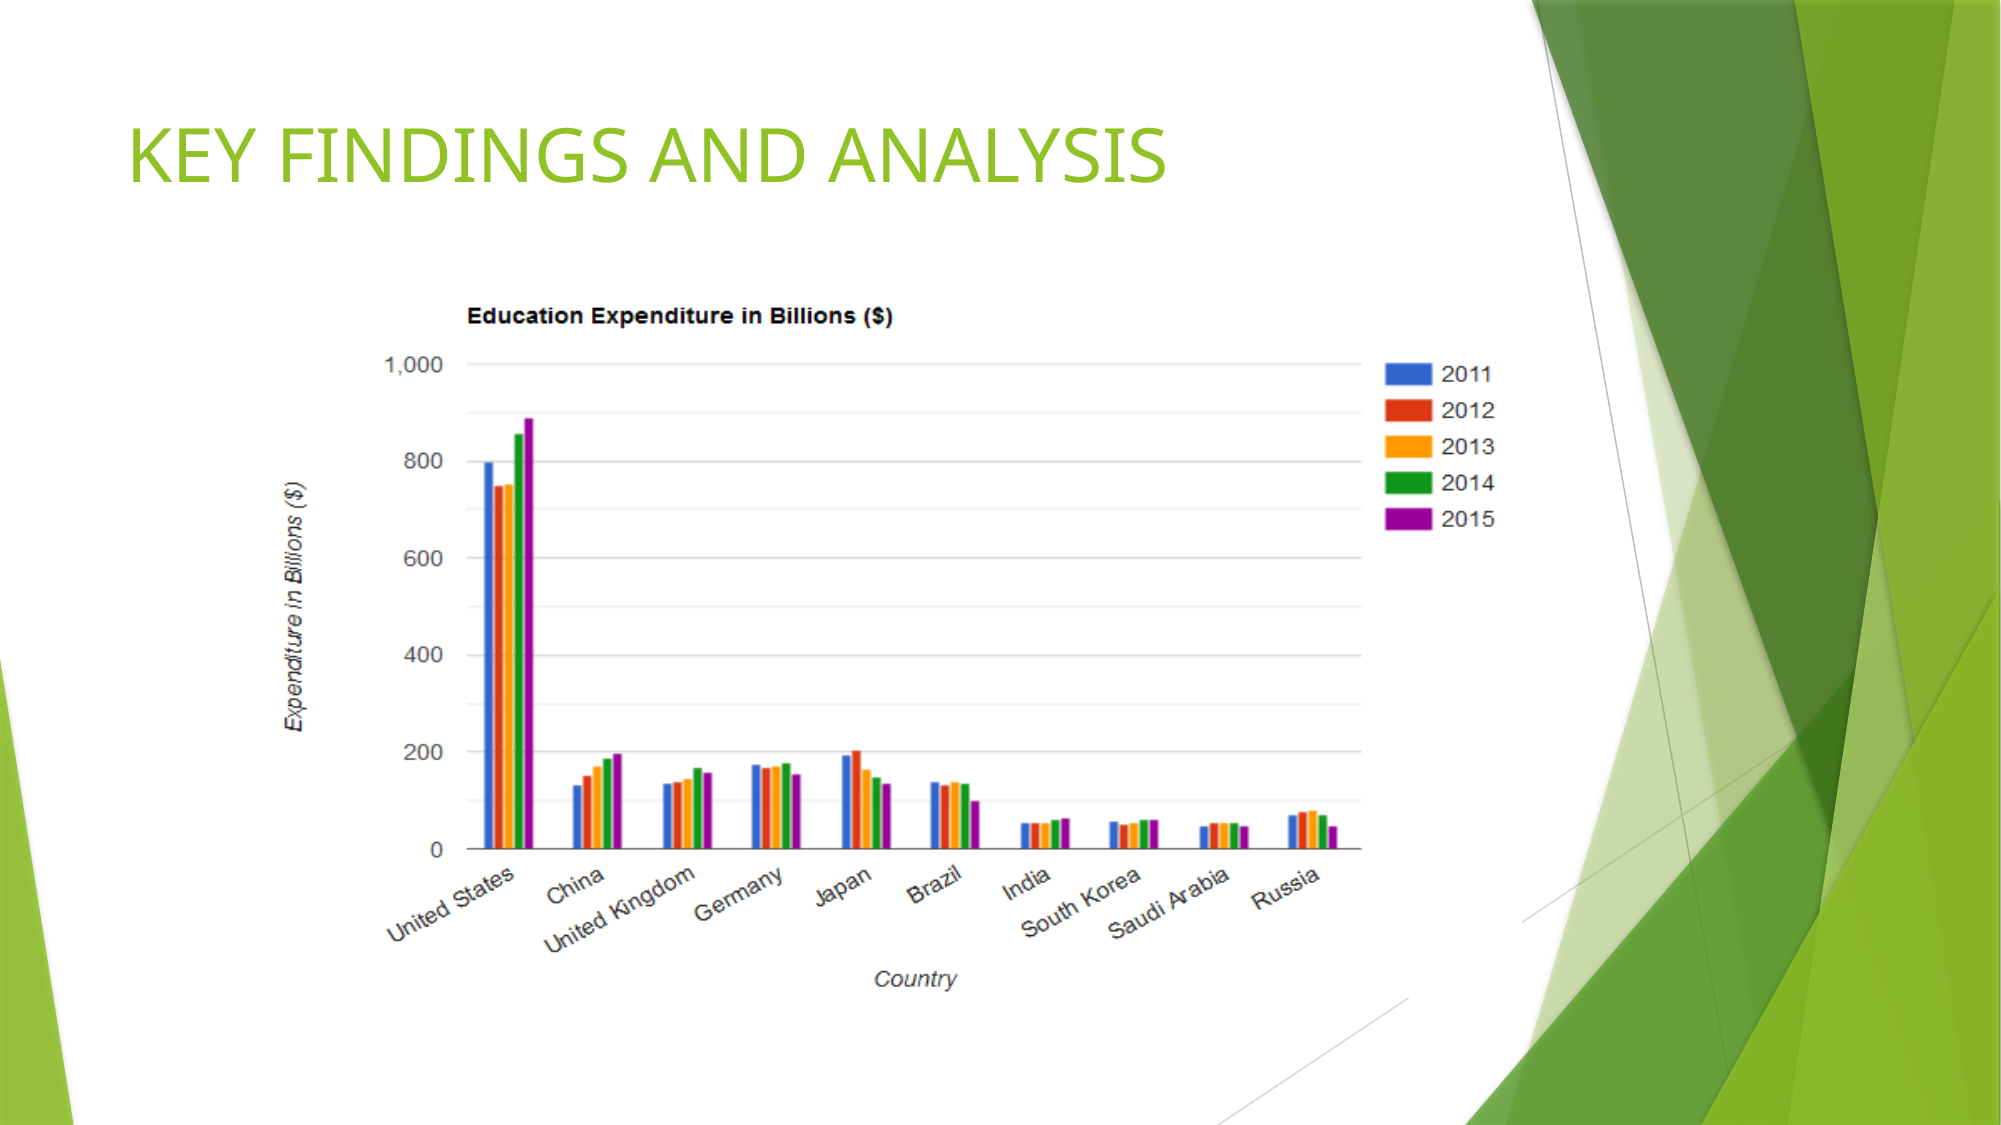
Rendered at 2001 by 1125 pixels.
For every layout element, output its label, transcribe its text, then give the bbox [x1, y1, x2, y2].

title KEY FINDINGS AND ANALYSIS [111, 99, 1522, 317]
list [244, 244, 1522, 998]
